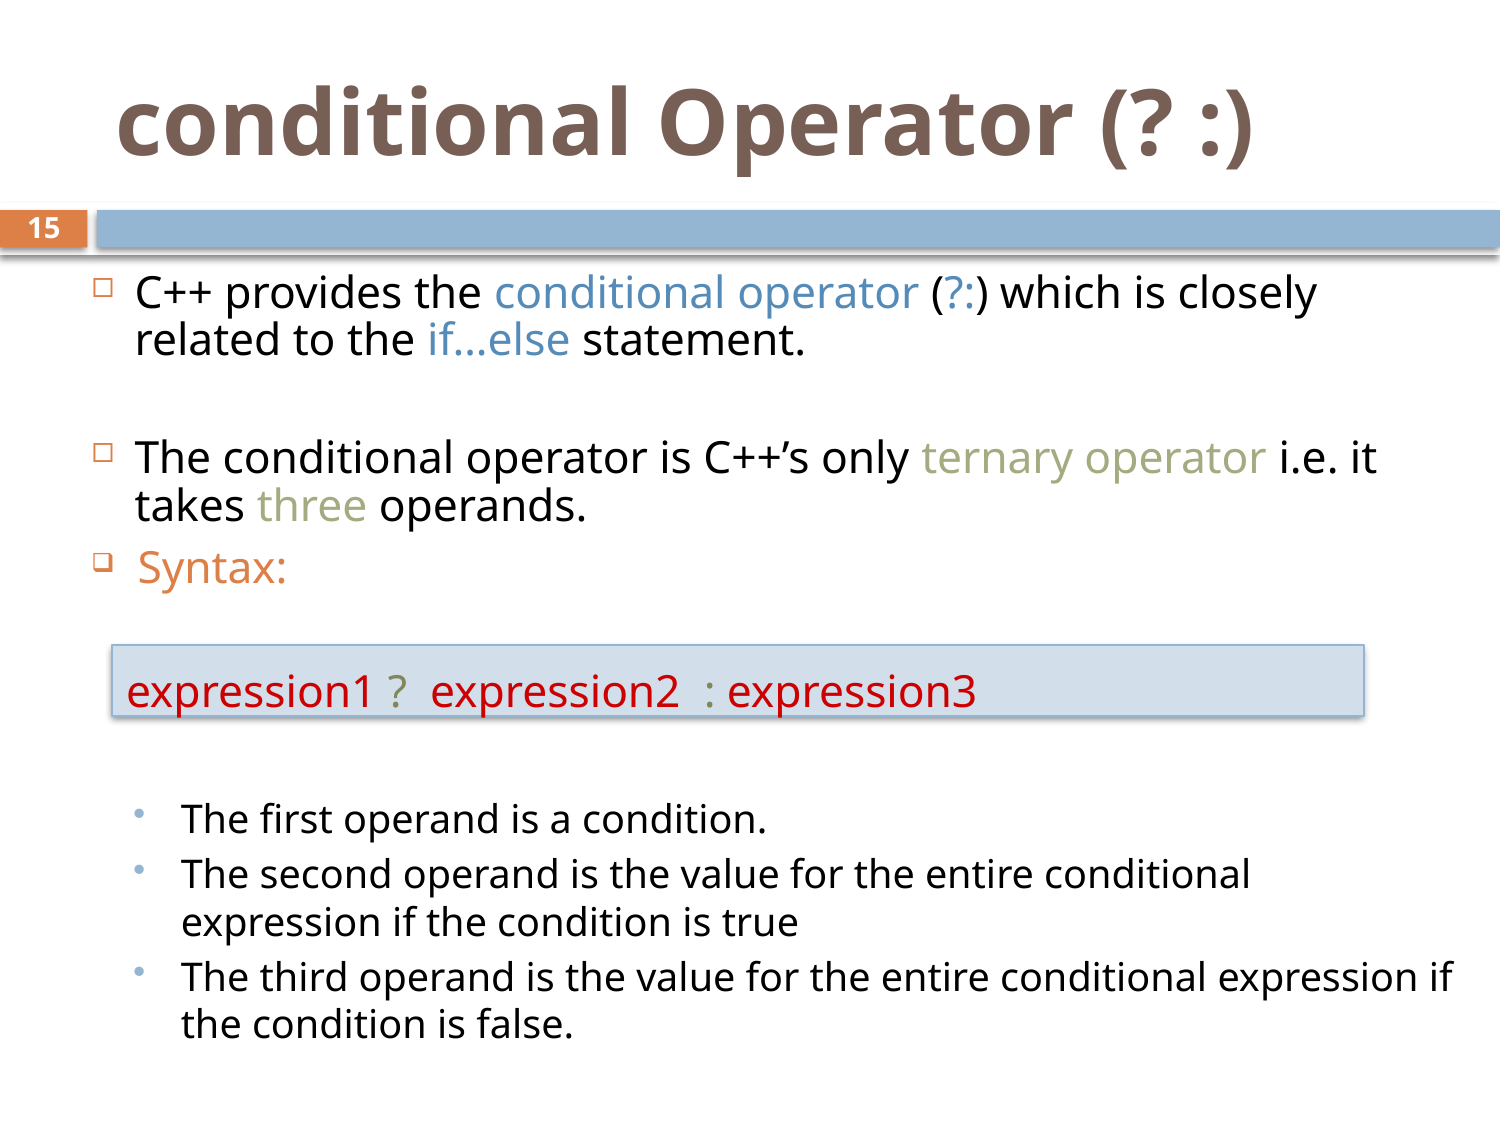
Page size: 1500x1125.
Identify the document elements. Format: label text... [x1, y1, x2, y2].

list C++ provides the conditional operator (?:) which is closely related to the if…else statement. The conditional operator is C++’s only ternary operator i.e. it takes three operands. Syntax: expression1 ? expression2 : expression3 The first operand is a condition. The second operand is the value for the entire conditional expression if the condition is true The third operand is the value for the entire conditional expression if the condition is false. [76, 262, 1477, 1059]
slide_number 15 [0, 208, 88, 249]
title conditional Operator (? :) [100, 37, 1438, 200]
